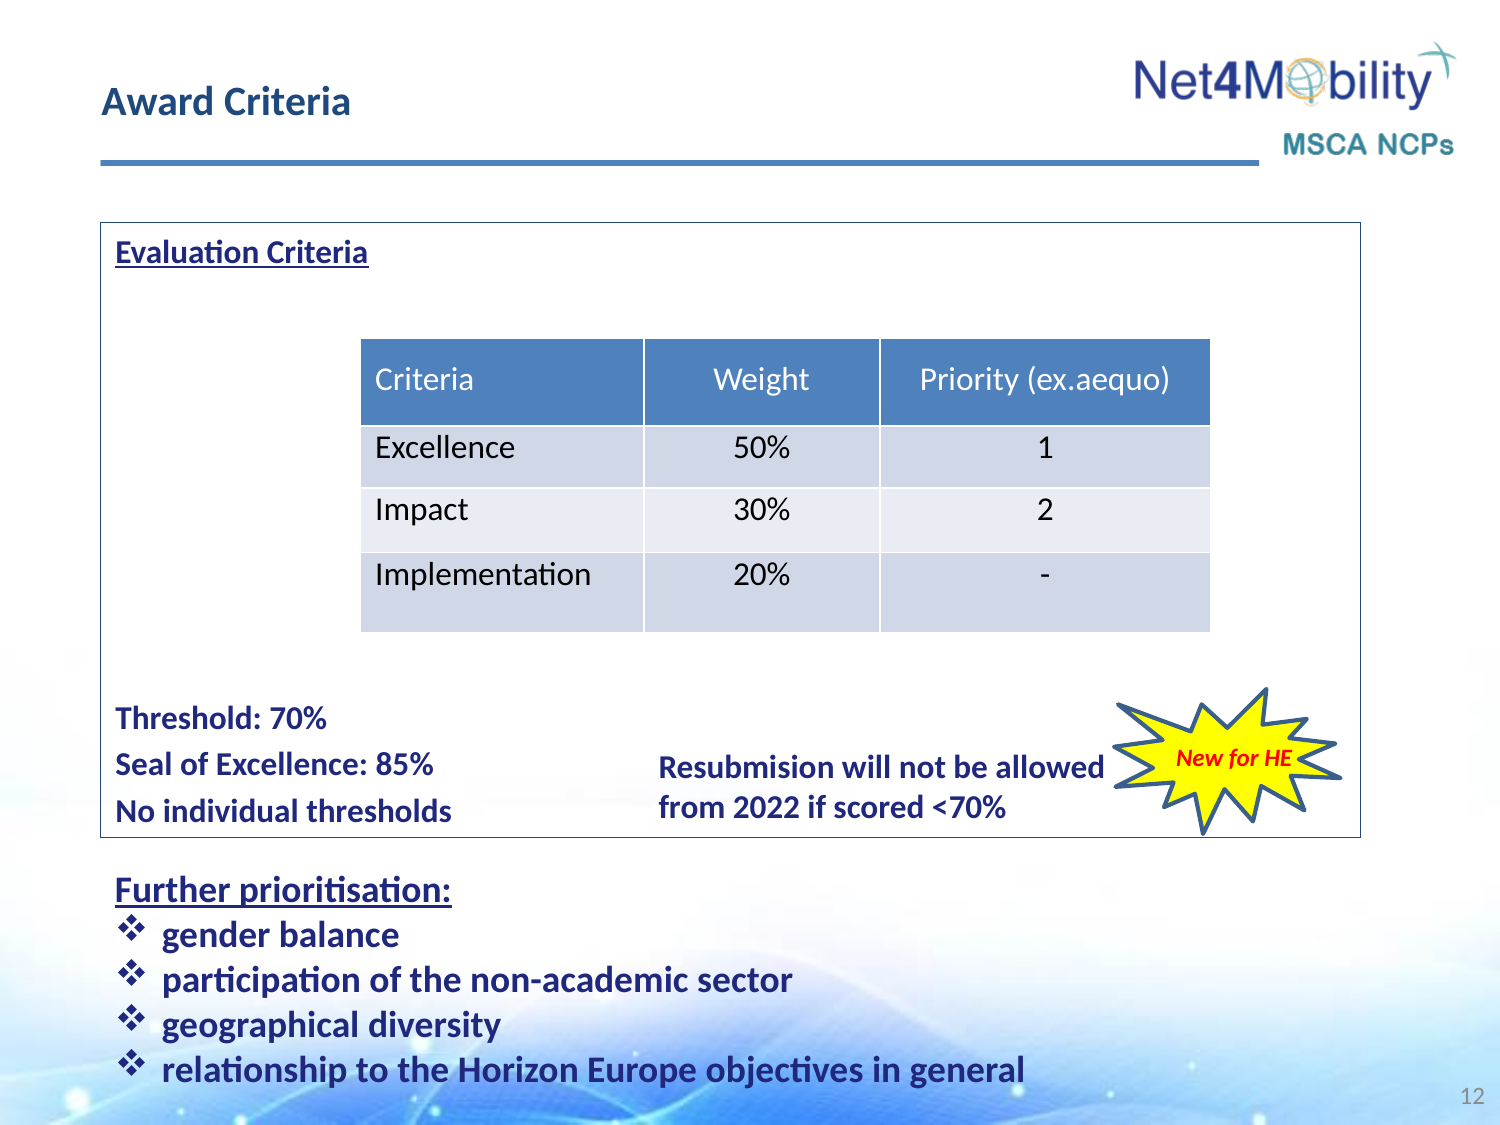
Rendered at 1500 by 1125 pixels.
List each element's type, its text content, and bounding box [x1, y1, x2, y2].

table_cell Implementation [361, 553, 643, 632]
list Evaluation Criteria Threshold: 70% Seal of Excellence: 85% No individual thresholds [100, 222, 1361, 838]
text_box [1327, 740, 1338, 750]
table_cell Excellence [361, 427, 643, 487]
table_header Priority (ex.aequo) [881, 339, 1210, 425]
table_cell Impact [361, 489, 643, 552]
text_box [1314, 769, 1343, 781]
table_cell 20% [645, 553, 879, 632]
picture [0, 0, 1500, 1125]
table_cell 2 [881, 489, 1210, 552]
table_cell 30% [645, 489, 879, 552]
text_box [1112, 687, 1309, 836]
text_box Resubmision will not be allowed from 2022 if scored <70% [643, 738, 1128, 833]
table_cell 1 [881, 427, 1210, 487]
table_cell 50% [645, 427, 879, 487]
text_box Further prioritisation: gender balance participation of the non-academic sector geographical diversity relationship to the Horizon Europe objectives in general [100, 857, 1361, 1125]
text_box 12 [1361, 1065, 1500, 1125]
table_header Criteria [361, 339, 643, 425]
text_box New for HE [1161, 733, 1327, 779]
title Award Criteria [29, 36, 1500, 161]
table_header Weight [645, 339, 879, 425]
table_cell - [881, 553, 1210, 632]
